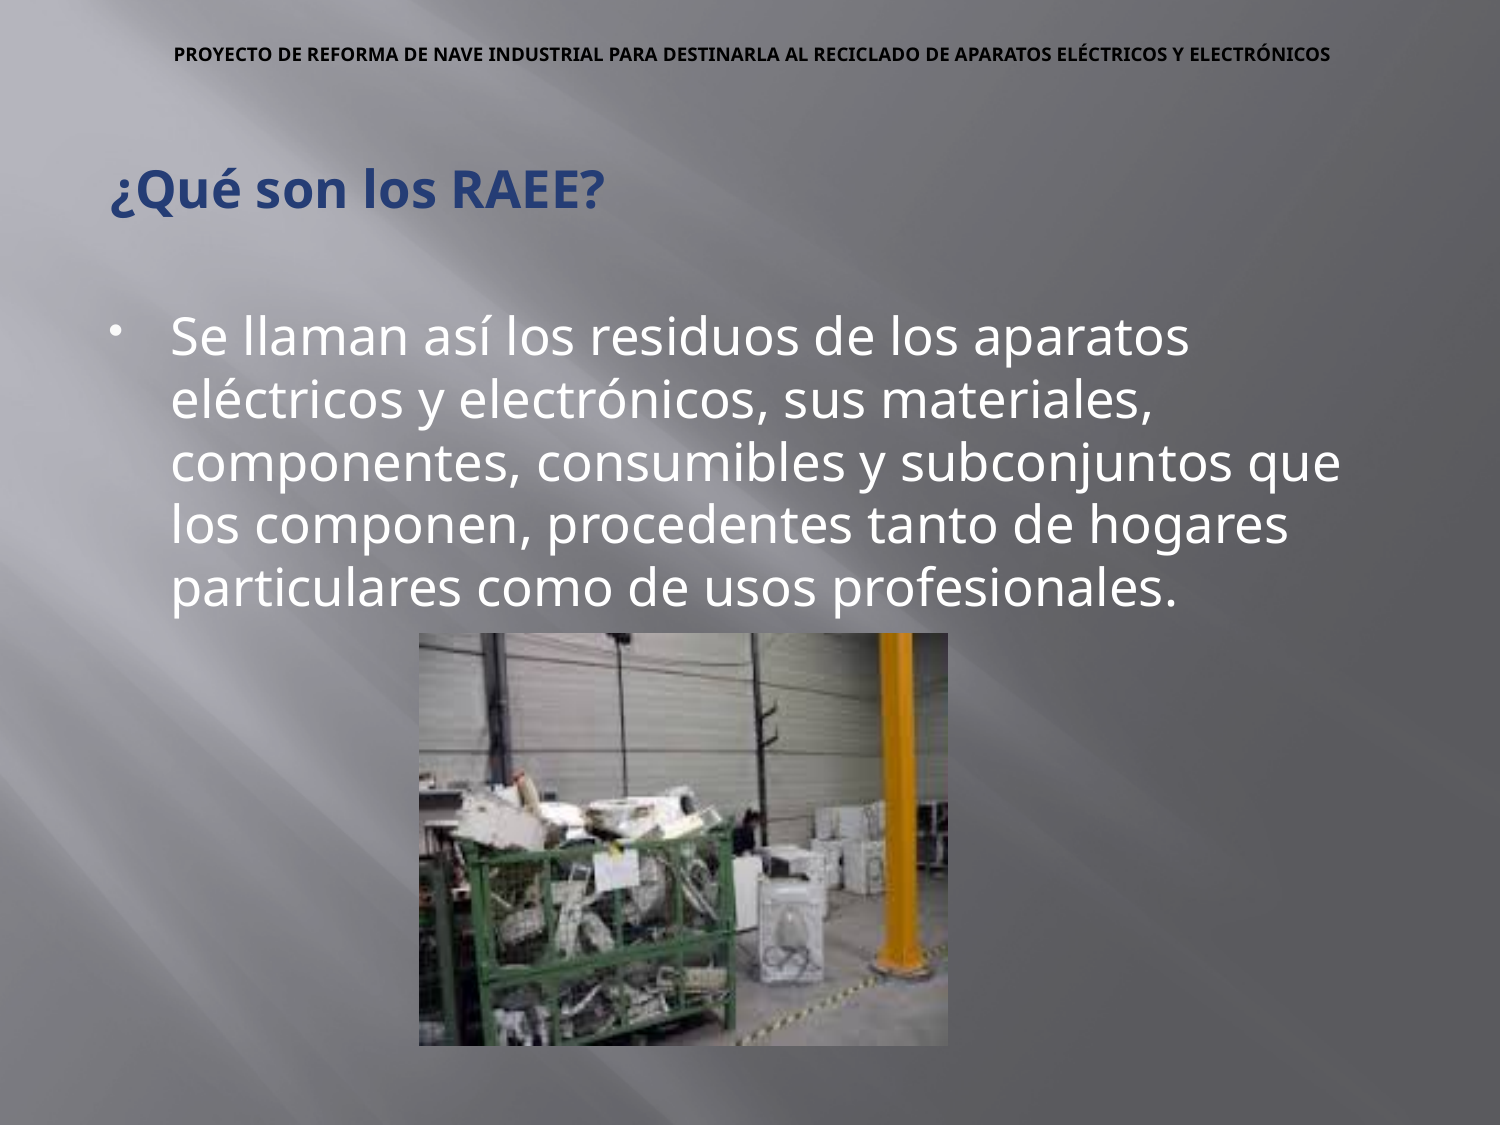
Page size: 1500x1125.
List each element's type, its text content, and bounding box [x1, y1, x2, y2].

title PROYECTO DE REFORMA DE NAVE INDUSTRIAL PARA DESTINARLA AL RECICLADO DE APARATOS ELÉCTRICOS Y ELECTRÓNICOS [76, 30, 1427, 76]
picture [418, 633, 948, 1046]
list ¿Qué son los RAEE? Se llaman así los residuos de los aparatos eléctricos y electrónicos, sus materiales, componentes, consumibles y subconjuntos que los componen, procedentes tanto de hogares particulares como de usos profesionales. [75, 149, 1425, 634]
